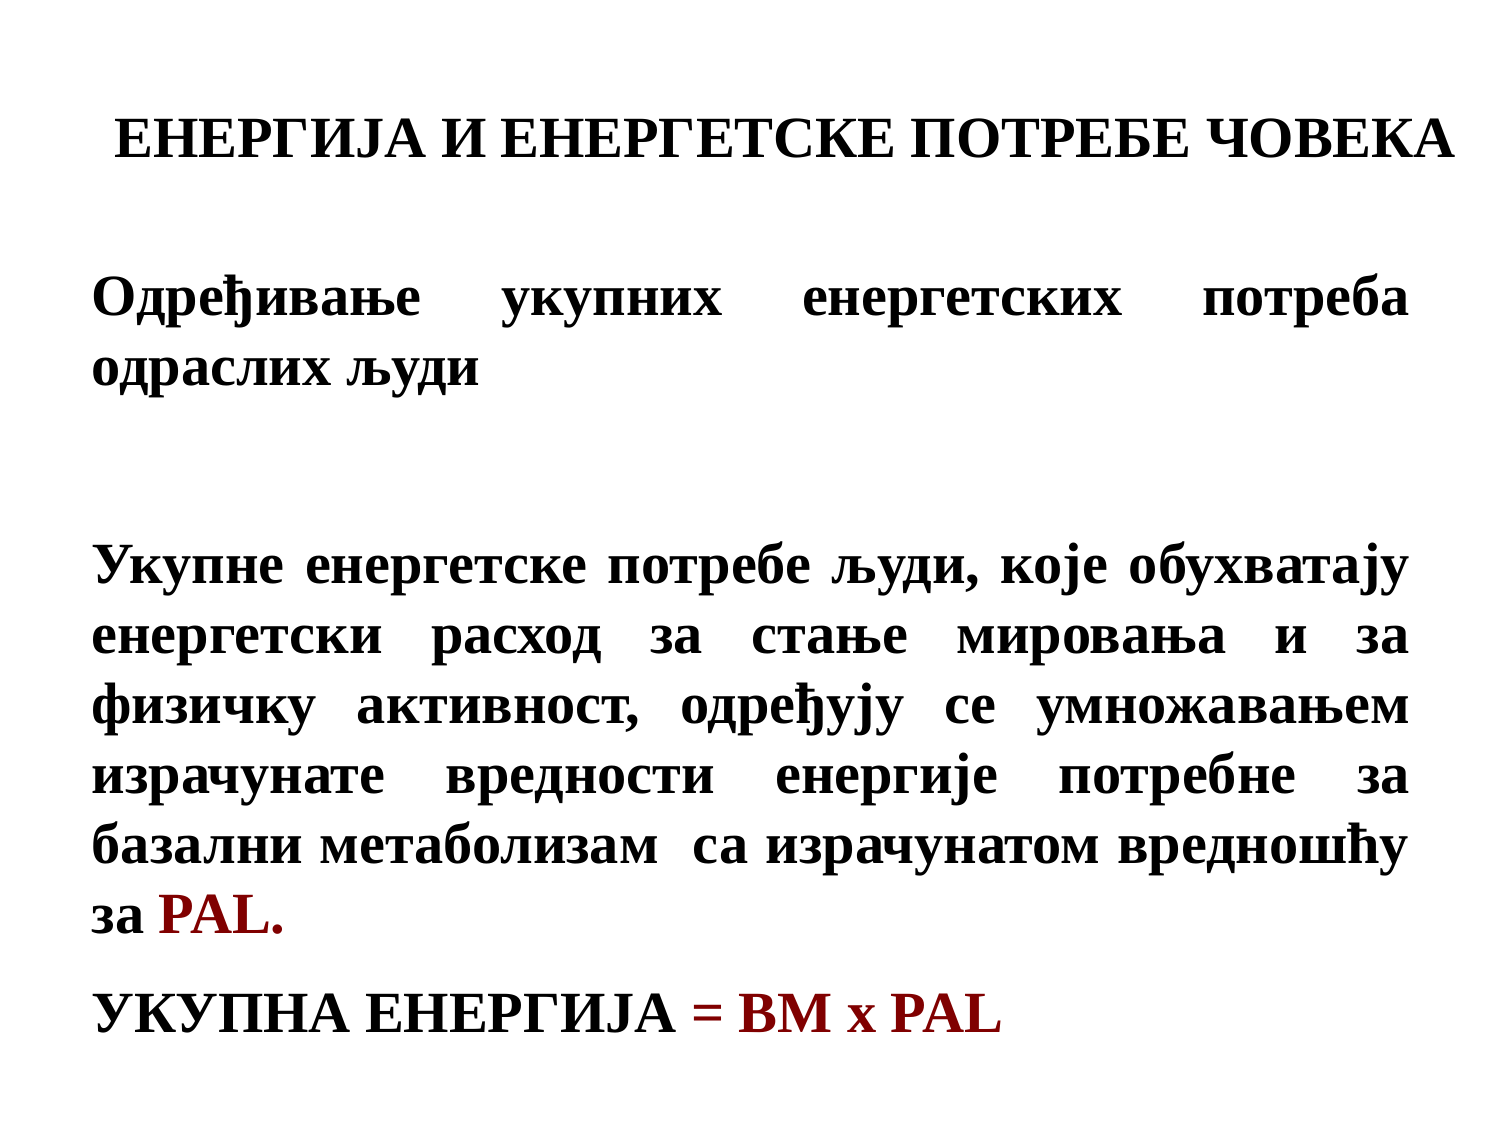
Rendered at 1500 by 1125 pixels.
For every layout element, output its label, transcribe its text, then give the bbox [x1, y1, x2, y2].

text_box ЕНЕРГИЈА И ЕНЕРГЕТСКЕ ПОТРЕБЕ ЧОВЕКА [99, 92, 1500, 177]
text_box Одређивање укупних енергетских потреба одраслих људи Укупне енергетске потребе људи, које обухватају енергетски расход за стање мировања и за физичку активност, одређују се умножавањем израчунате вредности енергије потребне за базални метаболизам са израчунатом вредношћу за PAL. УКУПНА ЕНЕРГИЈА = BM x PAL [76, 249, 1425, 1052]
